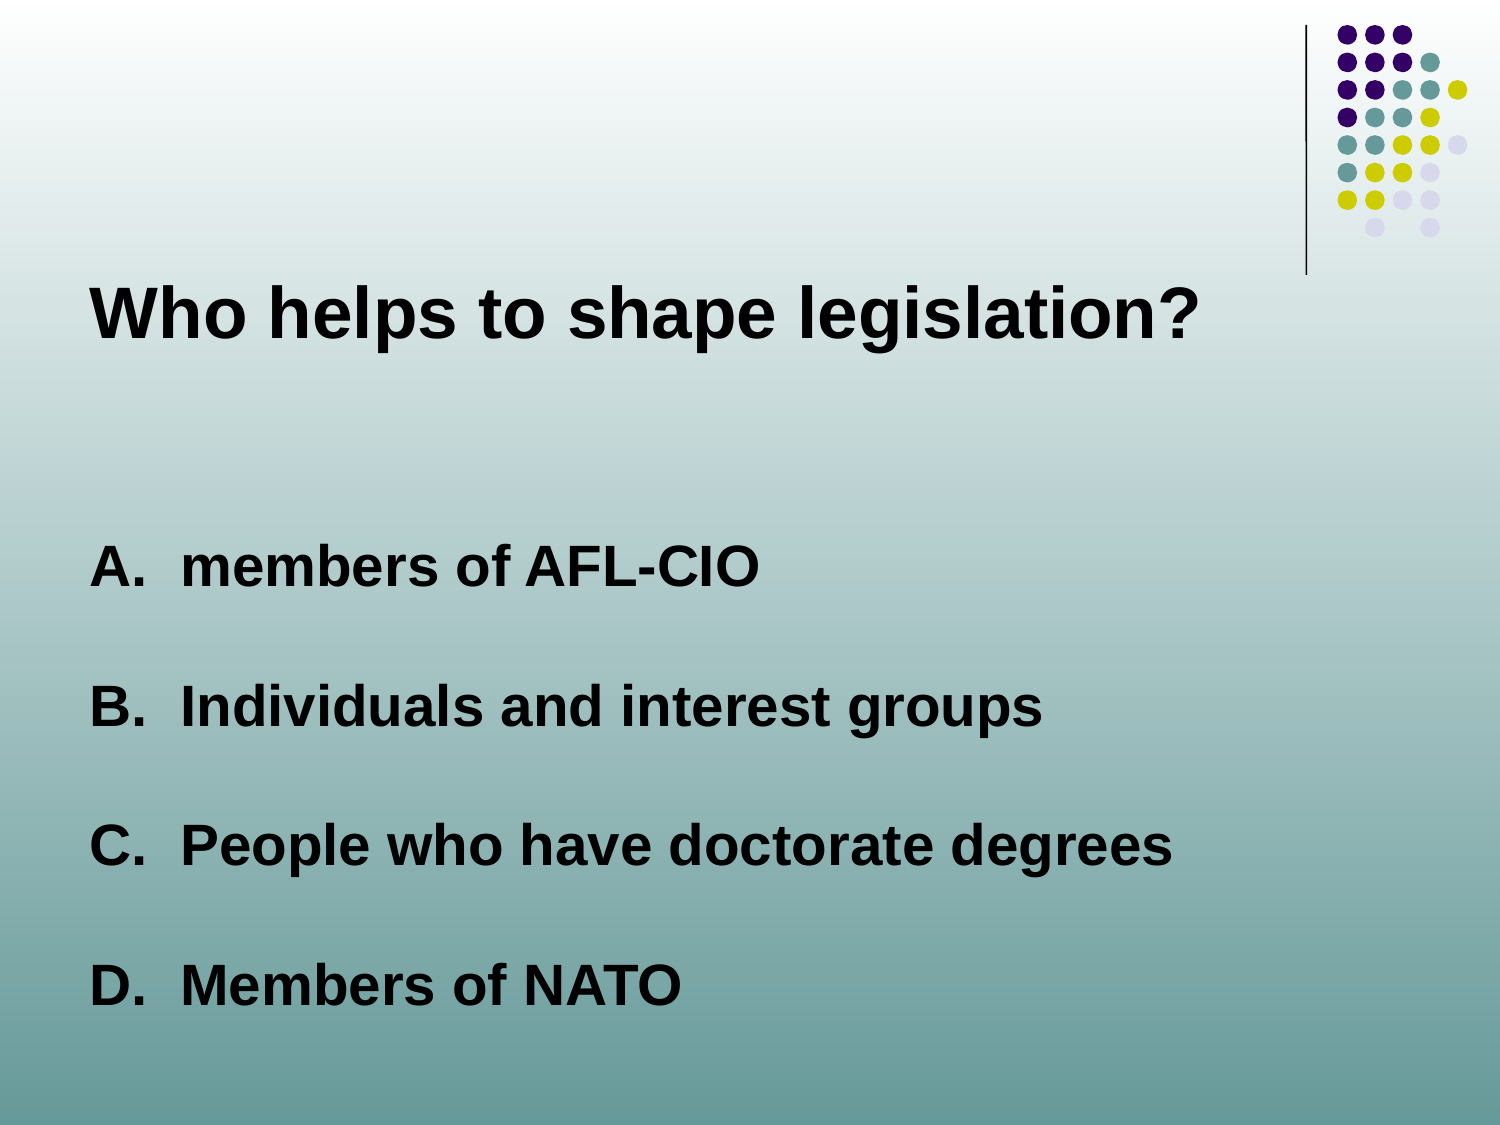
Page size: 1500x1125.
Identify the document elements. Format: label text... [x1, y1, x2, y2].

text_box Who helps to shape legislation? A. members of AFL-CIO B. Individuals and interest groups C. People who have doctorate degrees D. Members of NATO [75, 899, 1313, 1113]
